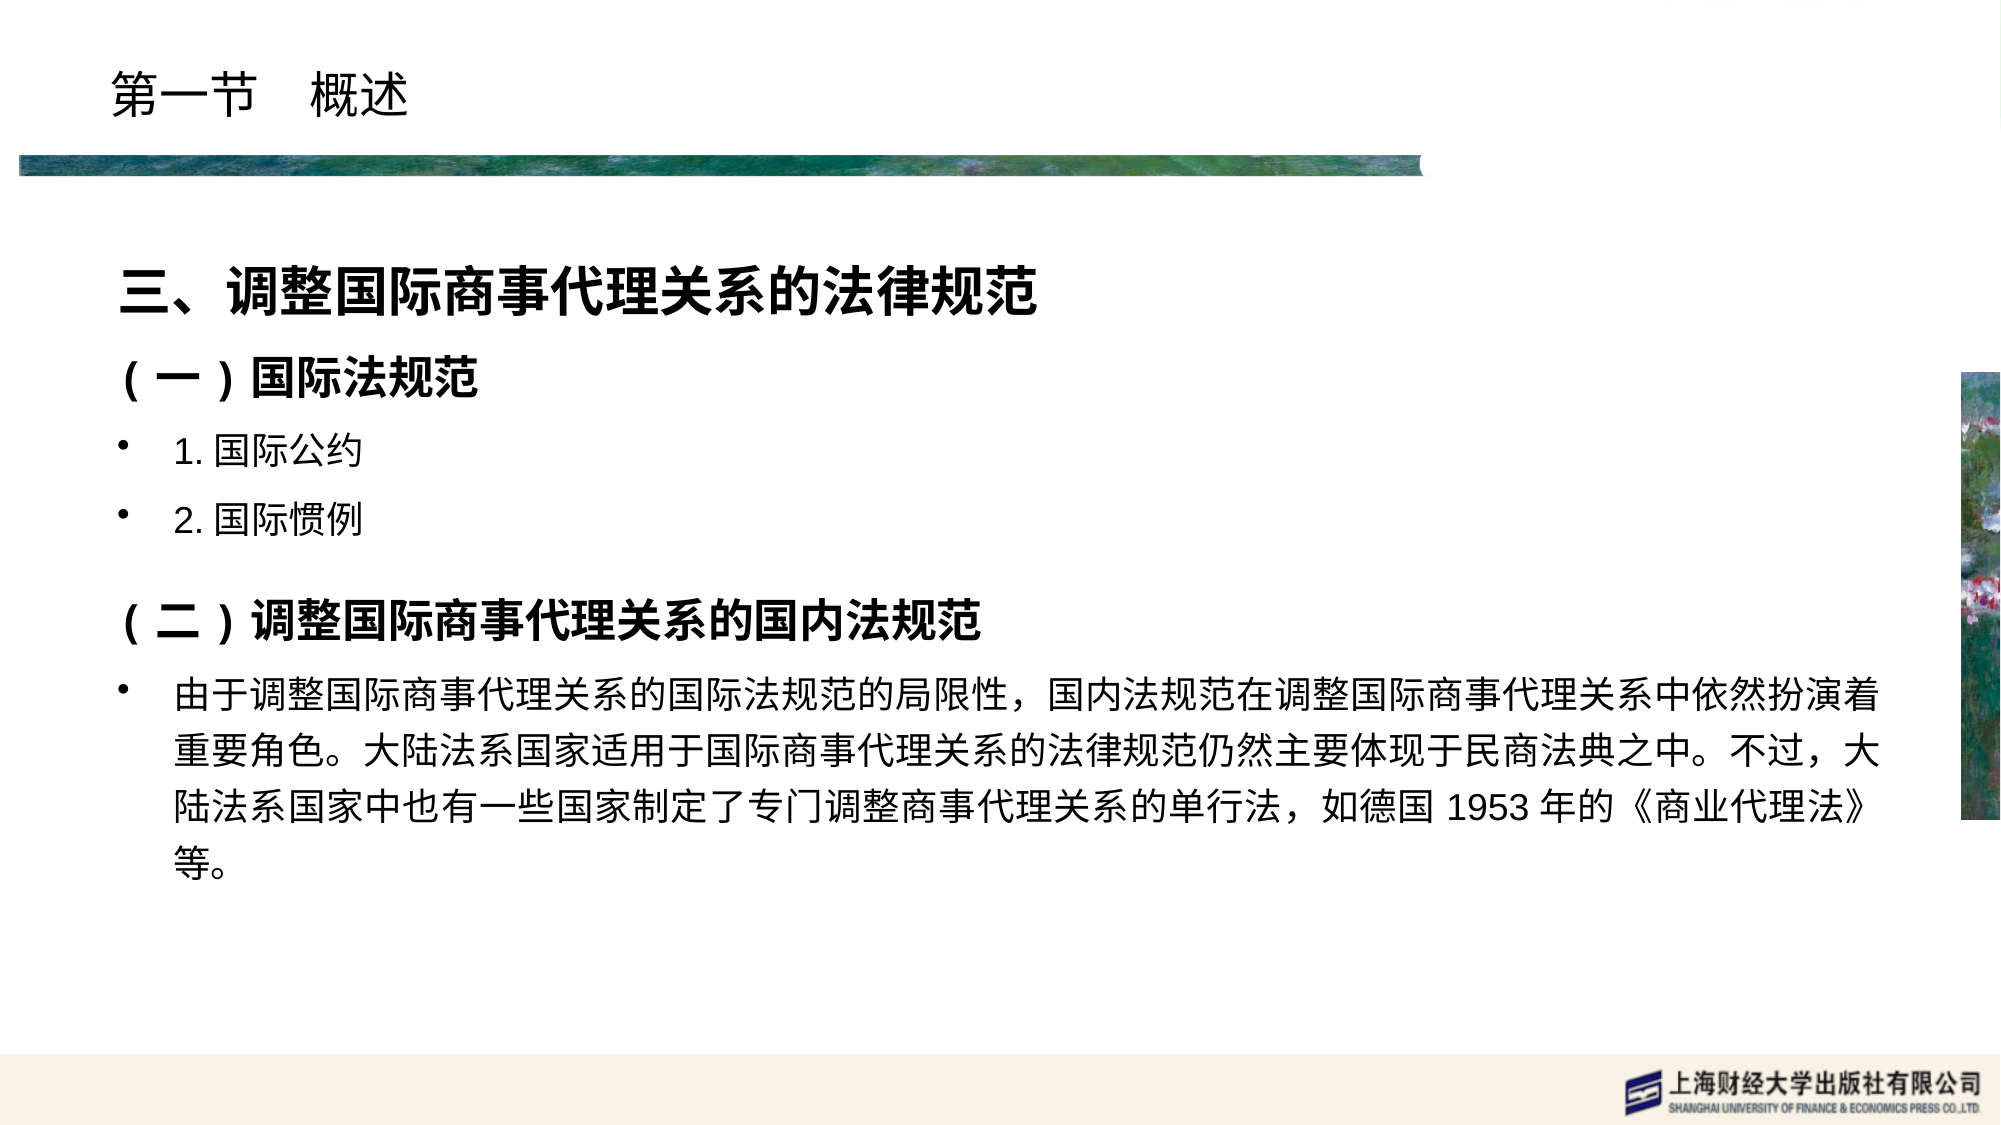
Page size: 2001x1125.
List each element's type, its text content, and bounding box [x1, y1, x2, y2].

title 第一节 概述 [94, 42, 1451, 146]
picture [0, 0, 2001, 1125]
list 三、调整国际商事代理关系的法律规范 (一)国际法规范 1.国际公约 2.国际惯例 (二)调整国际商事代理关系的国内法规范 由于调整国际商事代理关系的国际法规范的局限性，国内法规范在调整国际商事代理关系中依然扮演着重要角色。大陆法系国家适用于国际商事代理关系的法律规范仍然主要体现于民商法典之中。不过，大陆法系国家中也有一些国家制定了专门调整商事代理关系的单行法，如德国1953年的《商业代理法》等。 [102, 233, 1898, 1032]
